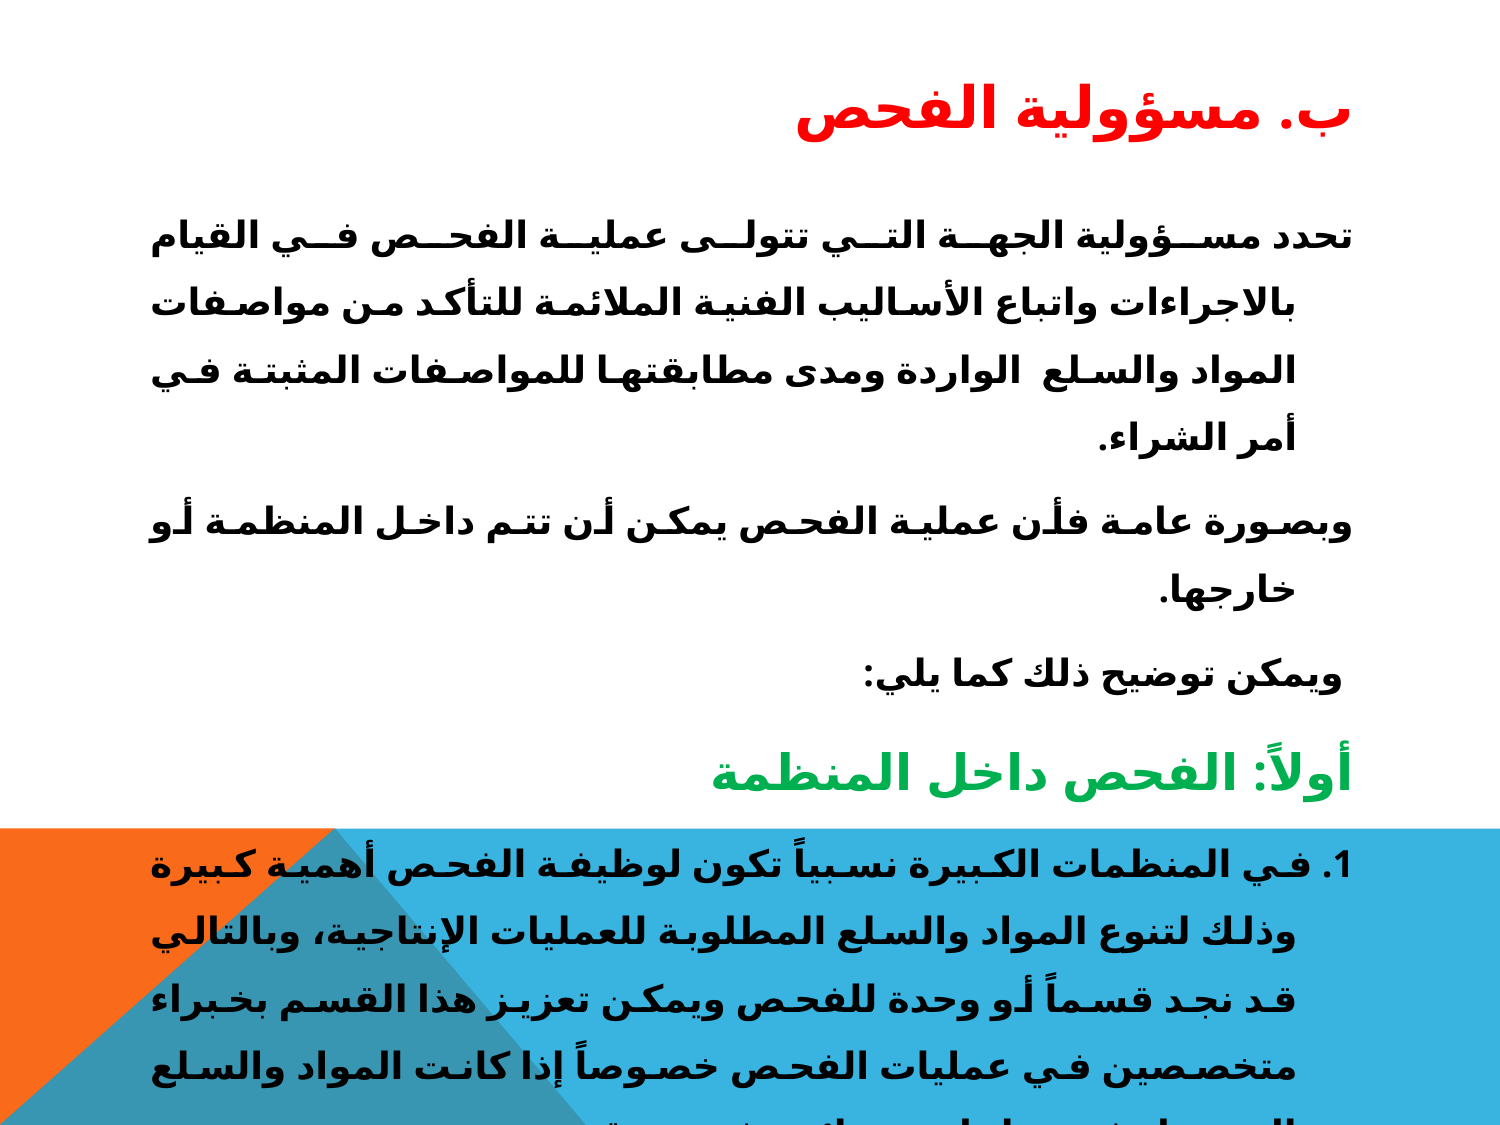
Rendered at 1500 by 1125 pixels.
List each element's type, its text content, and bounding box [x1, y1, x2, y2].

list تحدد مسؤولية الجهة التي تتولى عملية الفحص في القيام بالاجراءات واتباع الأساليب الفنية الملائمة للتأكد من مواصفات المواد والسلع الواردة ومدى مطابقتها للمواصفات المثبتة في أمر الشراء. وبصورة عامة فأن عملية الفحص يمكن أن تتم داخل المنظمة أو خارجها. ويمكن توضيح ذلك كما يلي: أولاً: الفحص داخل المنظمة 1. في المنظمات الكبيرة نسبياً تكون لوظيفة الفحص أهمية كبيرة وذلك لتنوع المواد والسلع المطلوبة للعمليات الإنتاجية، وبالتالي قد نجد قسماً أو وحدة للفحص ويمكن تعزيز هذا القسم بخبراء متخصصين في عمليات الفحص خصوصاً إذا كانت المواد والسلع التي يراد فحصها ذات خصائص فنية معقدة. [135, 180, 1369, 768]
title ب. مسؤولية الفحص [135, 60, 1369, 150]
